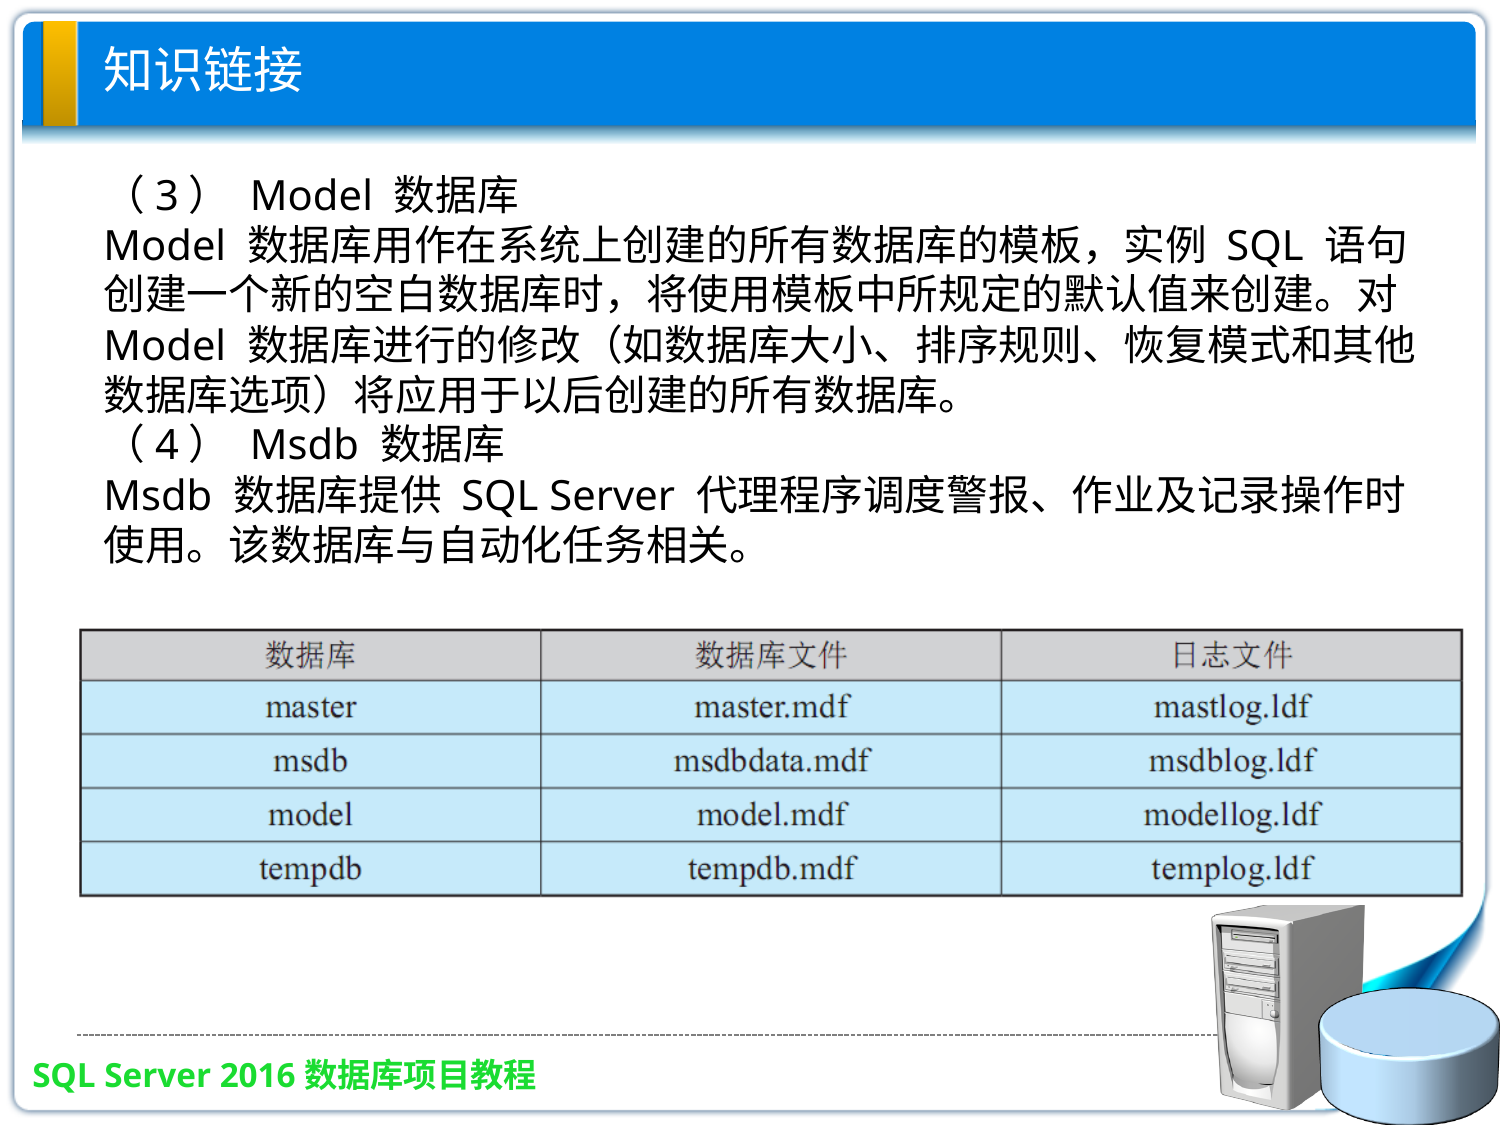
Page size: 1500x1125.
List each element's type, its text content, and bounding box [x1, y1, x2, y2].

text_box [1210, 898, 1500, 1125]
picture [0, 0, 1500, 1125]
list （3） Model 数据库 Model 数据库用作在系统上创建的所有数据库的模板，实例 SQL 语句创建一个新的空白数据库时，将使用模板中所规定的默认值来创建。对 Model 数据库进行的修改（如数据库大小、排序规则、恢复模式和其他数据库选项）将应用于以后创建的所有数据库。 （4） Msdb 数据库 Msdb 数据库提供 SQL Server 代理程序调度警报、作业及记录操作时使用。该数据库与自动化任务相关。 [88, 160, 1439, 616]
title 知识链接 [88, 30, 1301, 124]
